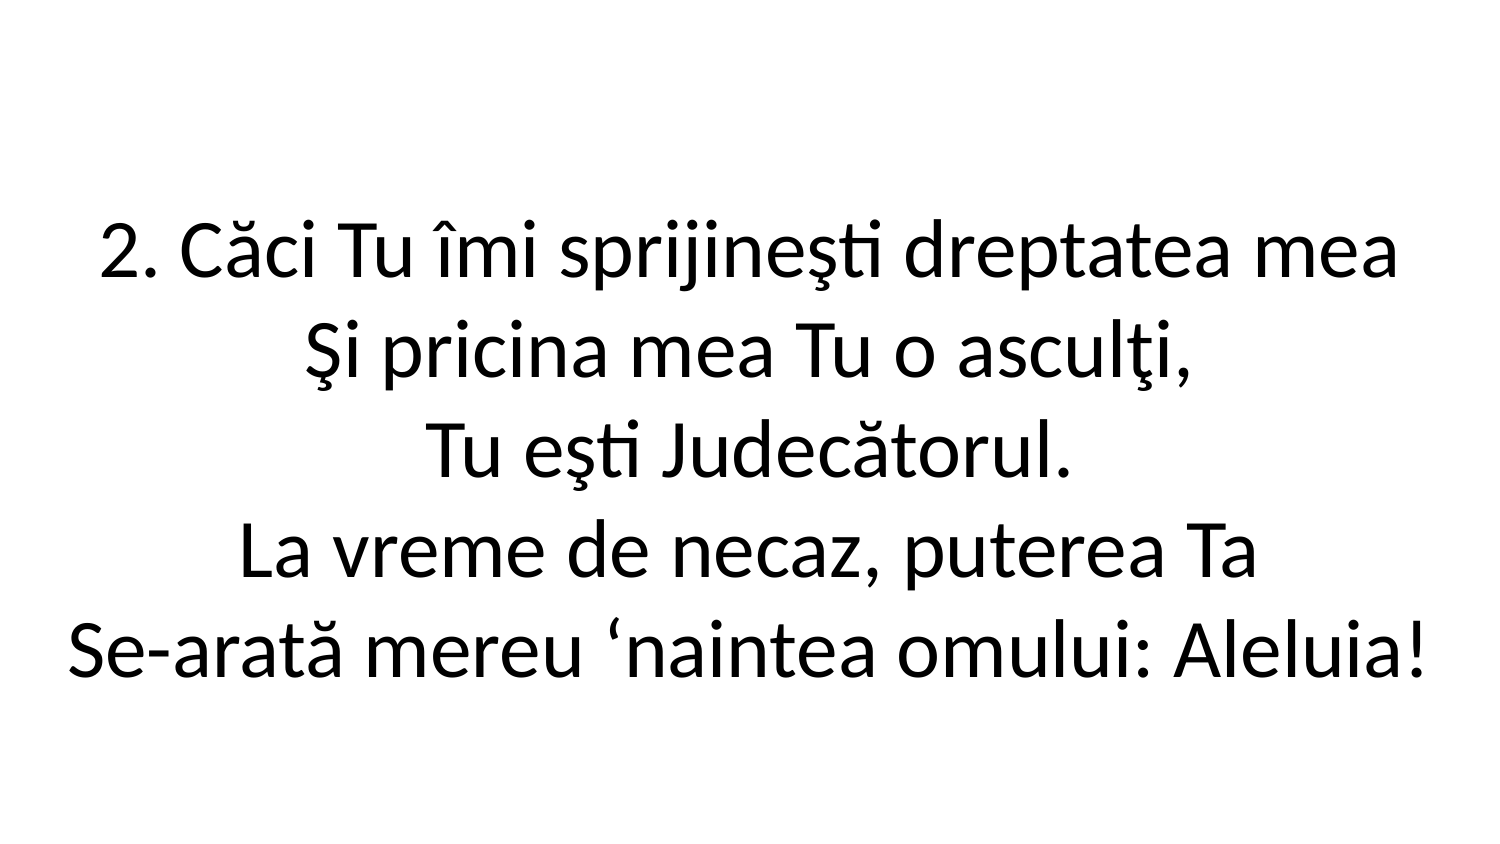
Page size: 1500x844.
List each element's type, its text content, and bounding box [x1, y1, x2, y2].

text_box 2. Căci Tu îmi sprijineşti dreptatea mea Şi pricina mea Tu o asculţi, Tu eşti Judecătorul. La vreme de necaz, puterea Ta Se-arată mereu ‘naintea omului: Aleluia! [52, 142, 1448, 702]
